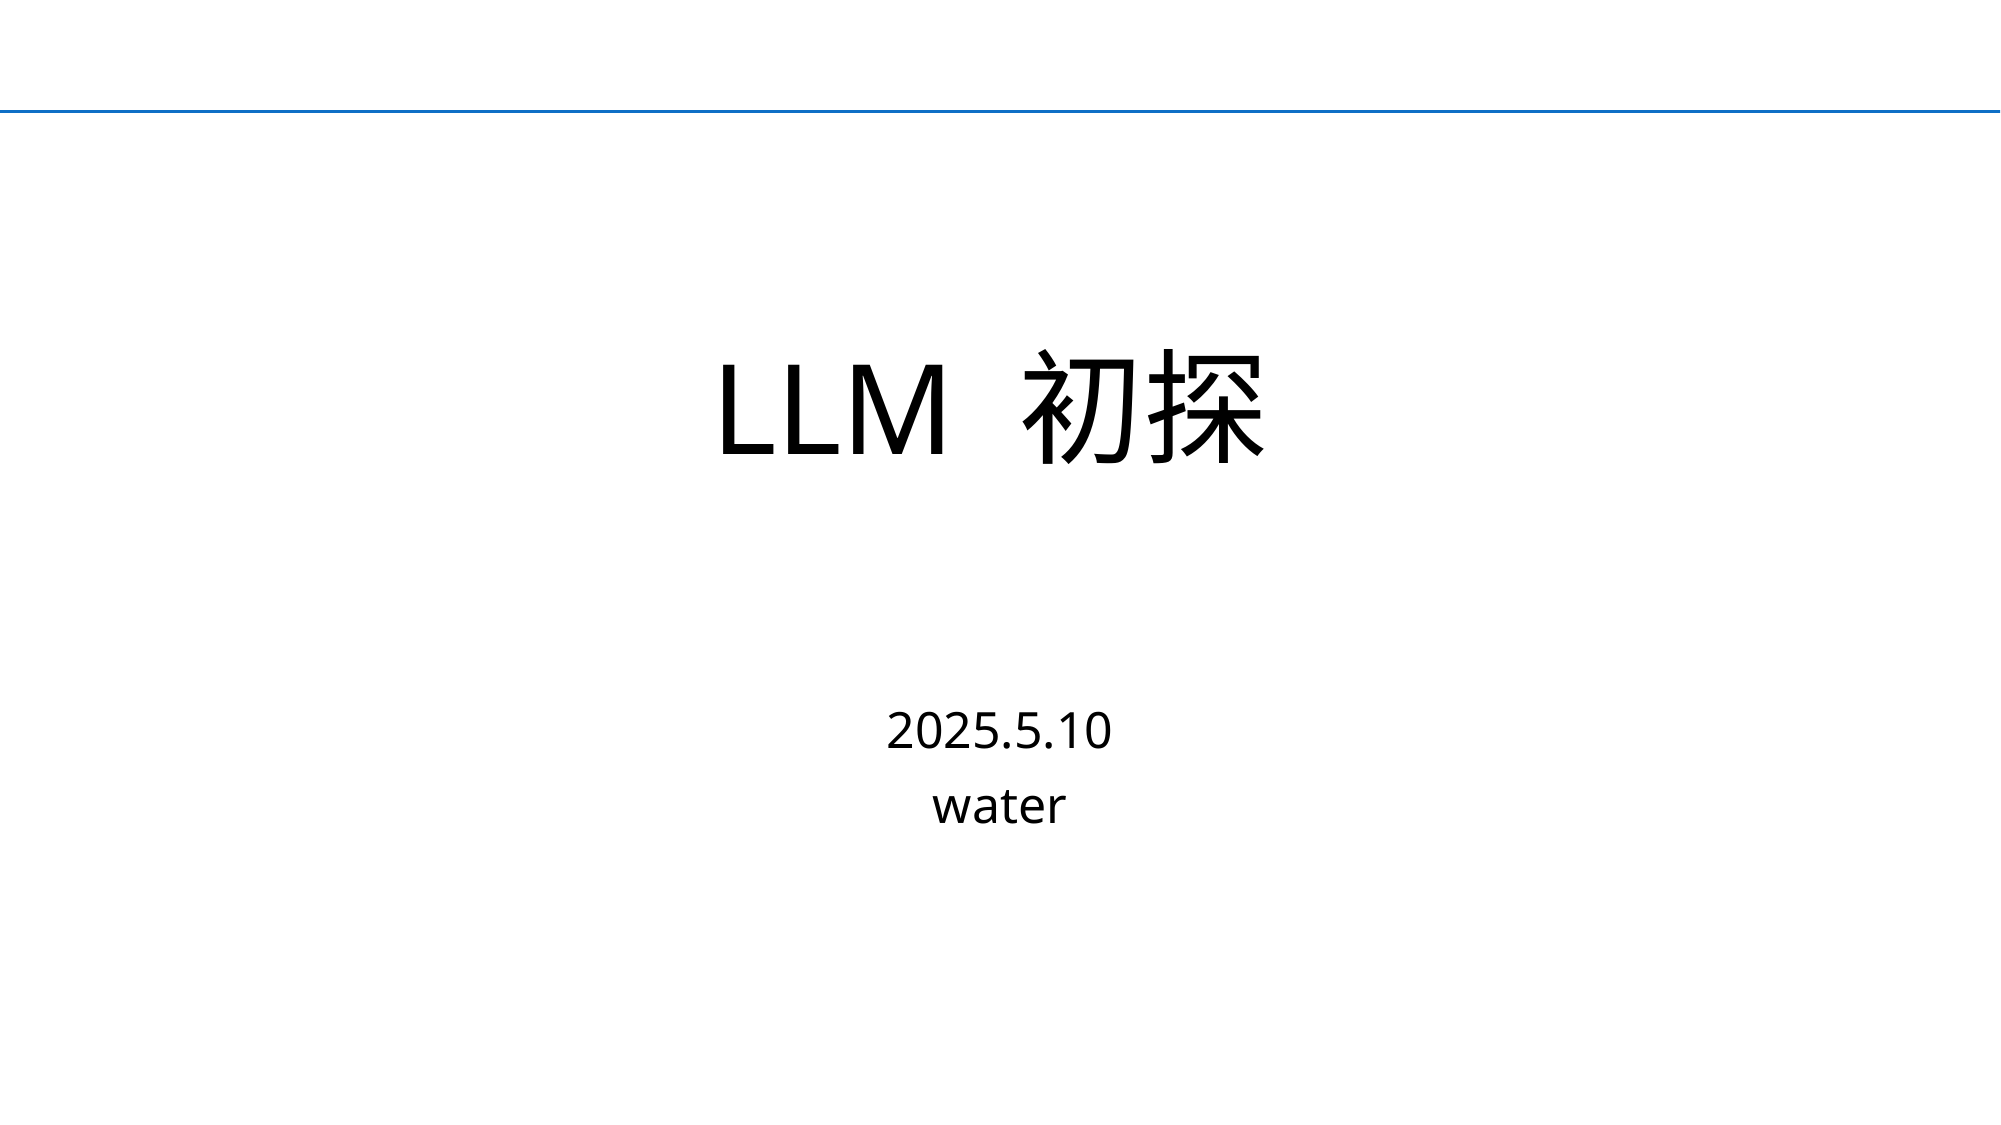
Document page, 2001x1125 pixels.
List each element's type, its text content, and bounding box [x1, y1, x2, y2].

subtitle 2025.5.10 water [249, 698, 1750, 970]
title LLM 初探 [239, 97, 1740, 490]
